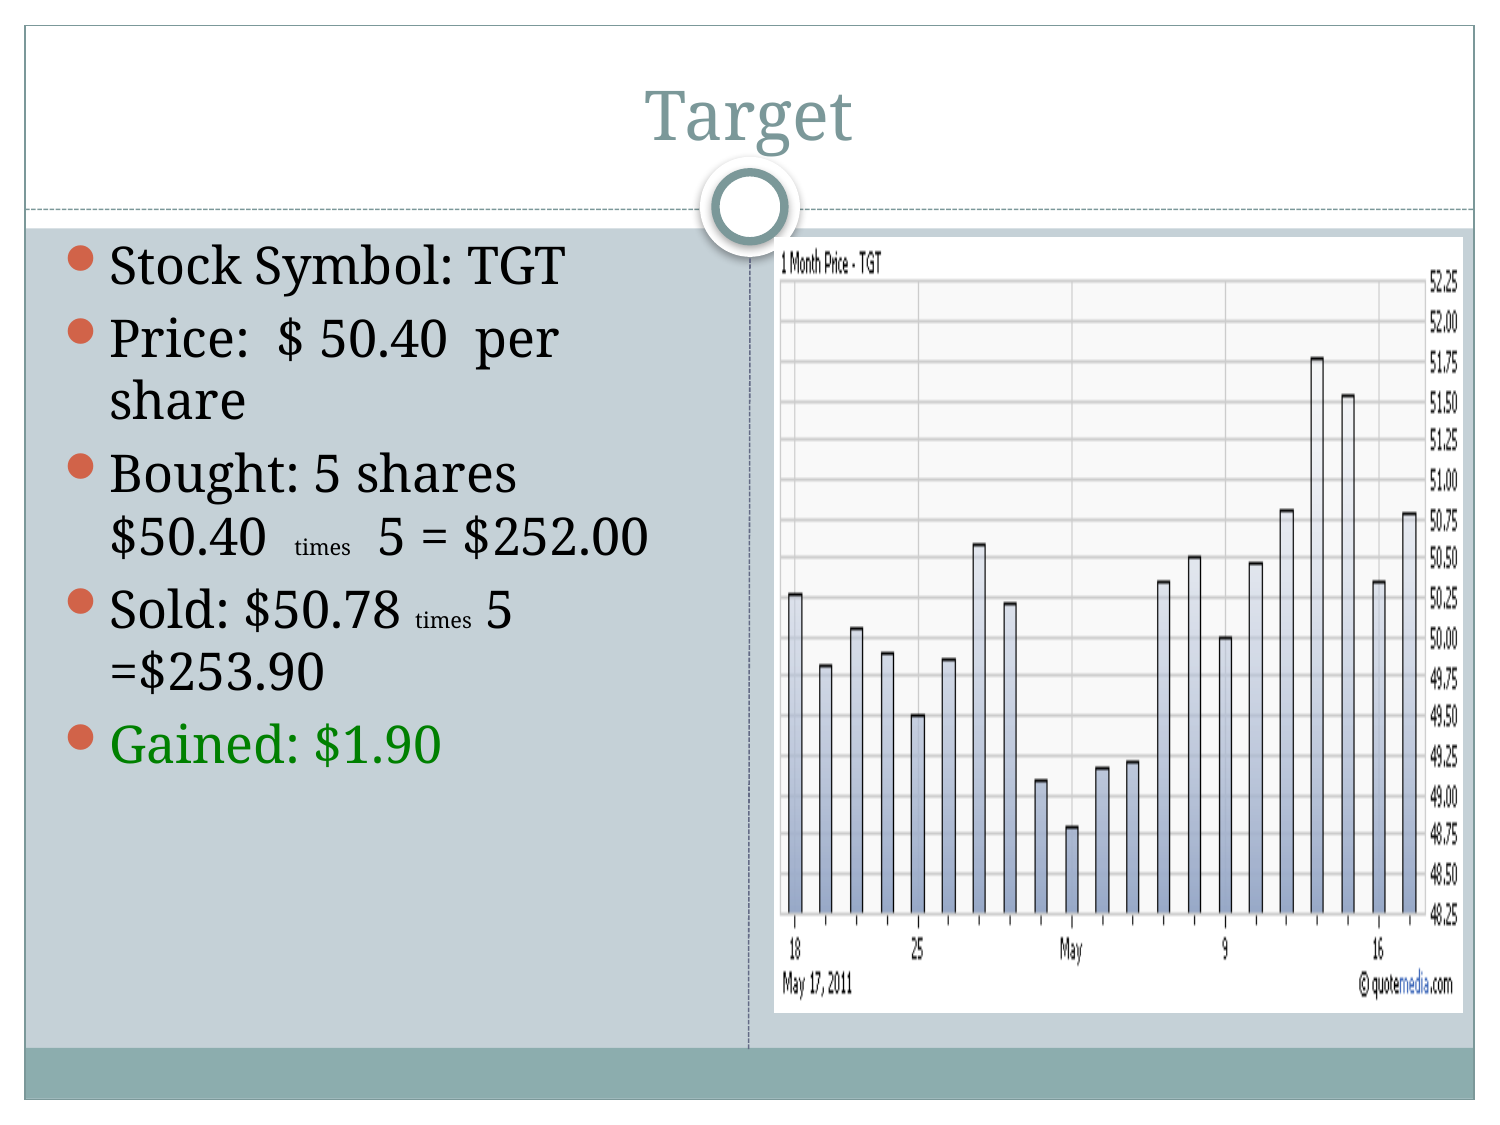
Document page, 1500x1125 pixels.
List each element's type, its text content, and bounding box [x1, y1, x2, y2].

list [774, 237, 1463, 1013]
title Target [49, 37, 1450, 162]
list Stock Symbol: TGT Price: $ 50.40 per share Bought: 5 shares $50.40 times 5 = $252.00 Sold: $50.78 times 5 =$253.90 Gained: $1.90 [49, 224, 712, 993]
